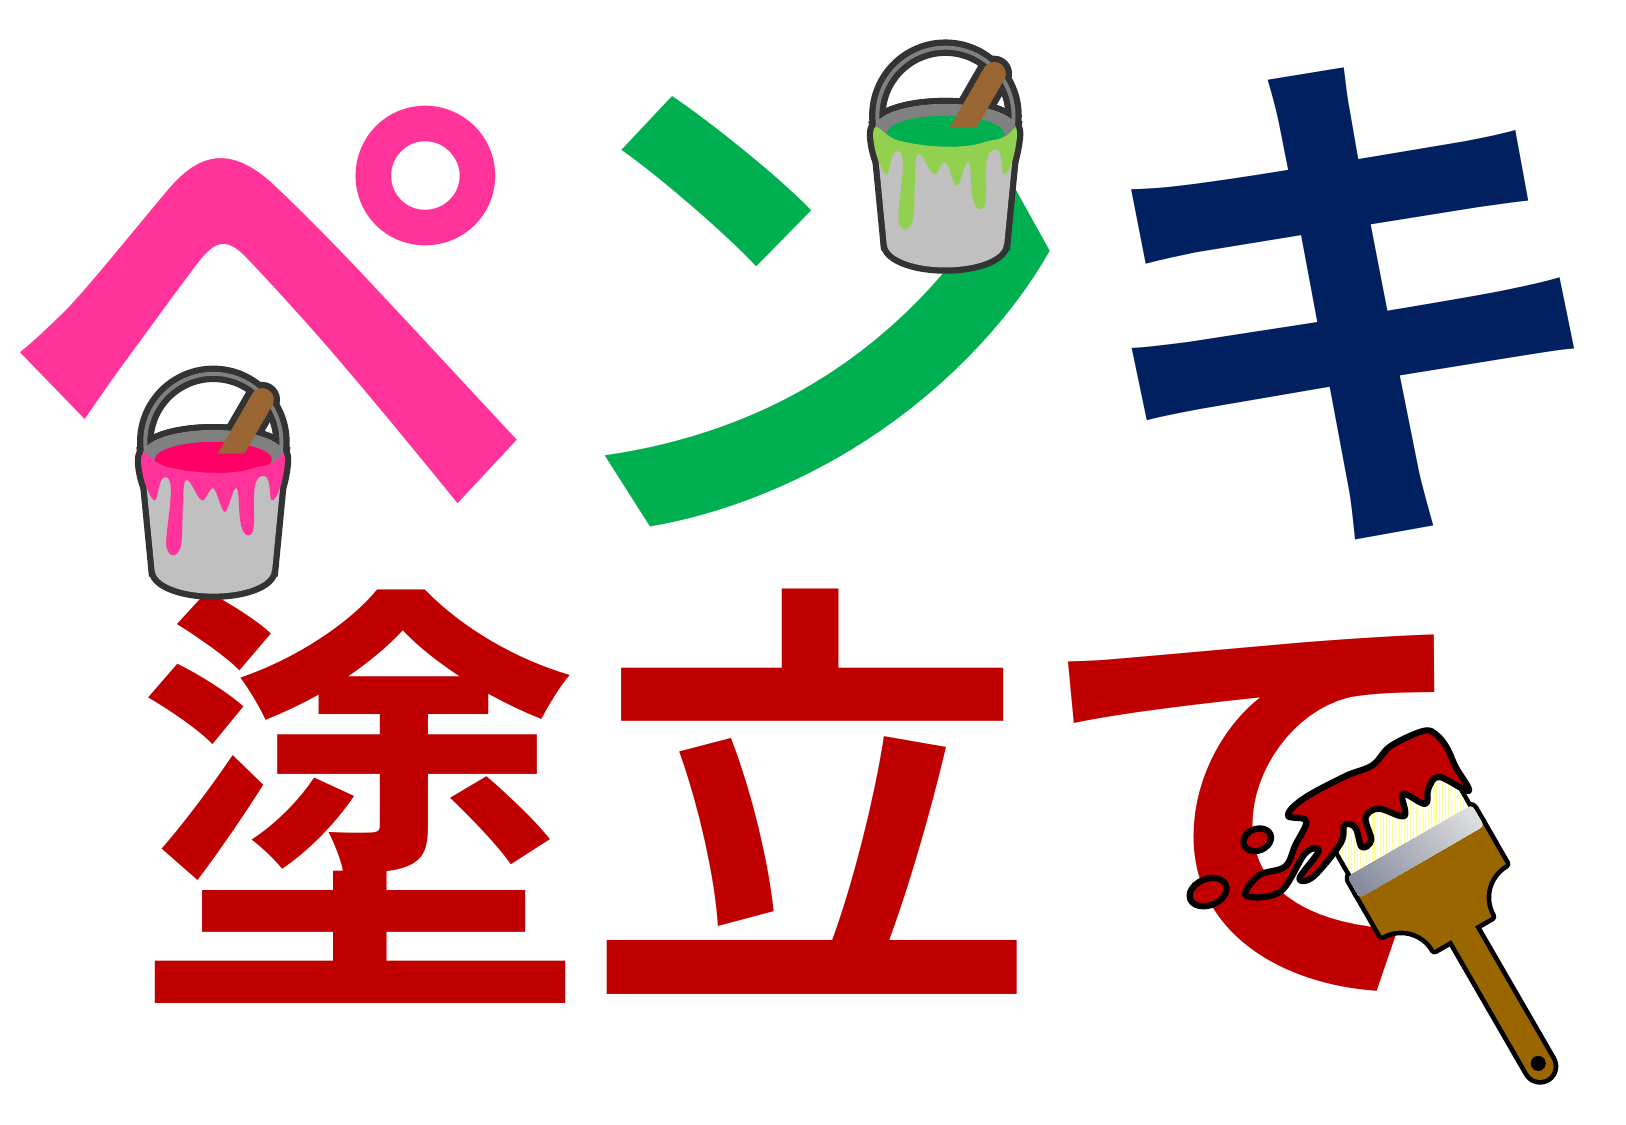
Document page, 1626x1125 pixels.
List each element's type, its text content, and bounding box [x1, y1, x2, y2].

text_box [139, 371, 288, 594]
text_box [1188, 755, 1533, 1102]
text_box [871, 45, 1020, 268]
text_box 塗立て [120, 514, 1503, 1069]
text_box ペンキ [0, 0, 1625, 622]
